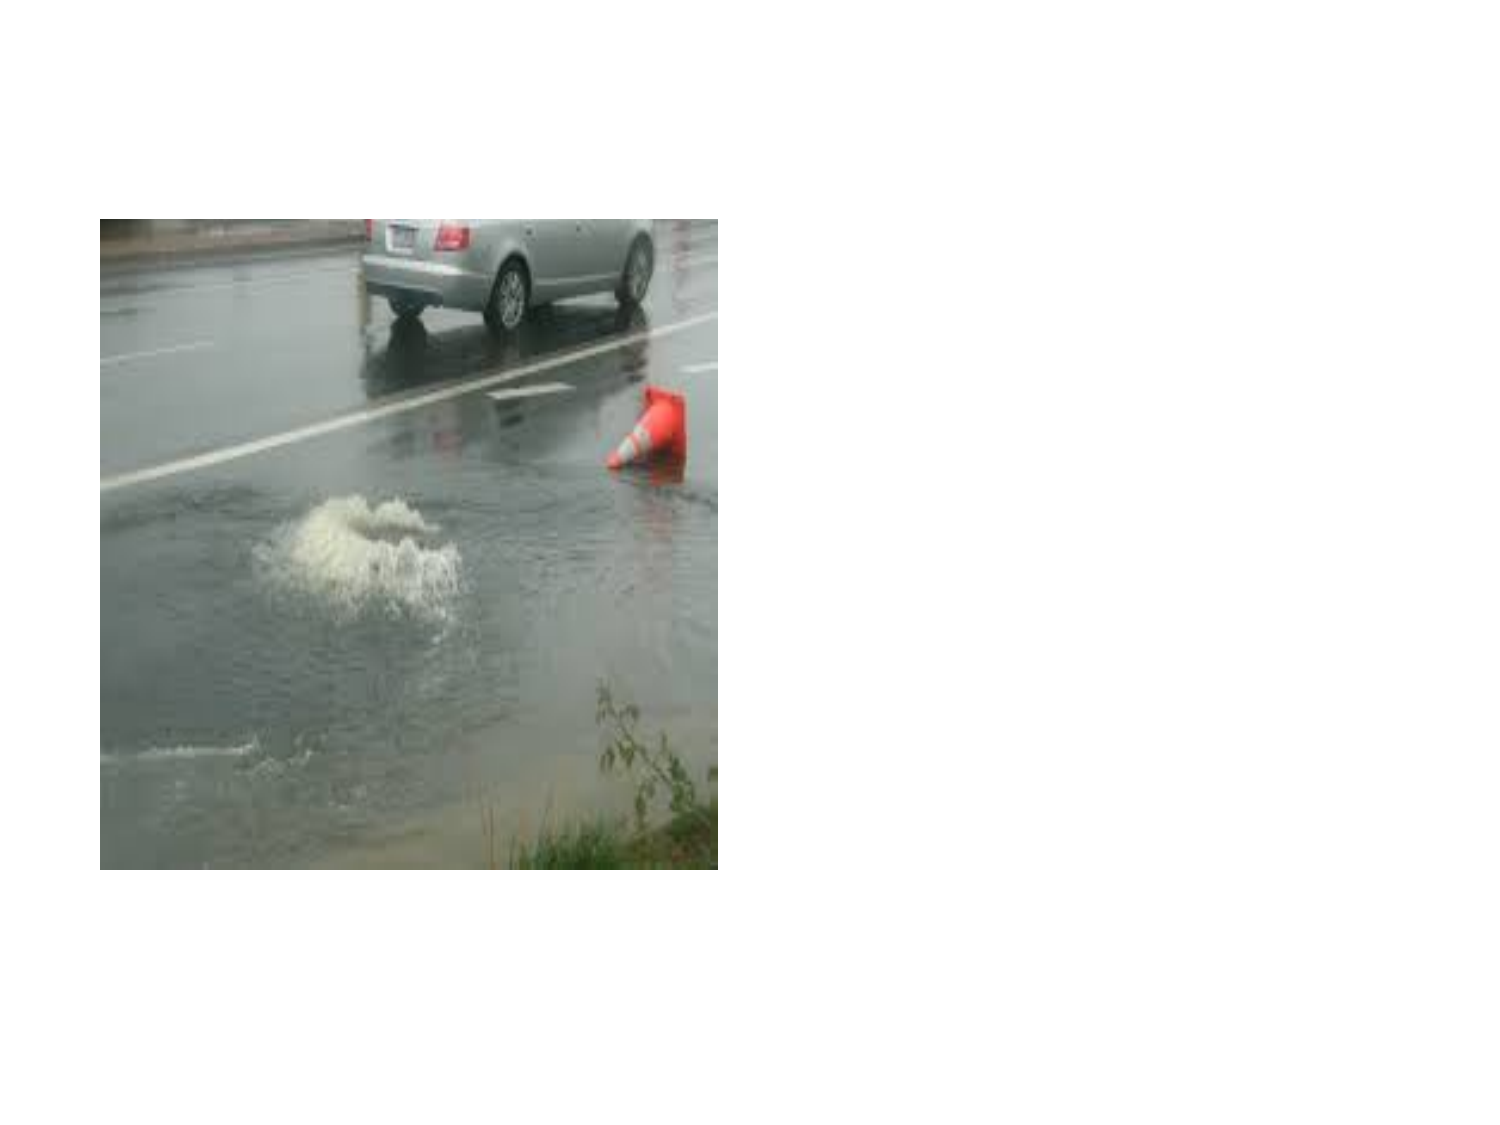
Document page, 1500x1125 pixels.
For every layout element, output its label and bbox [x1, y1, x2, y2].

picture [100, 219, 718, 870]
